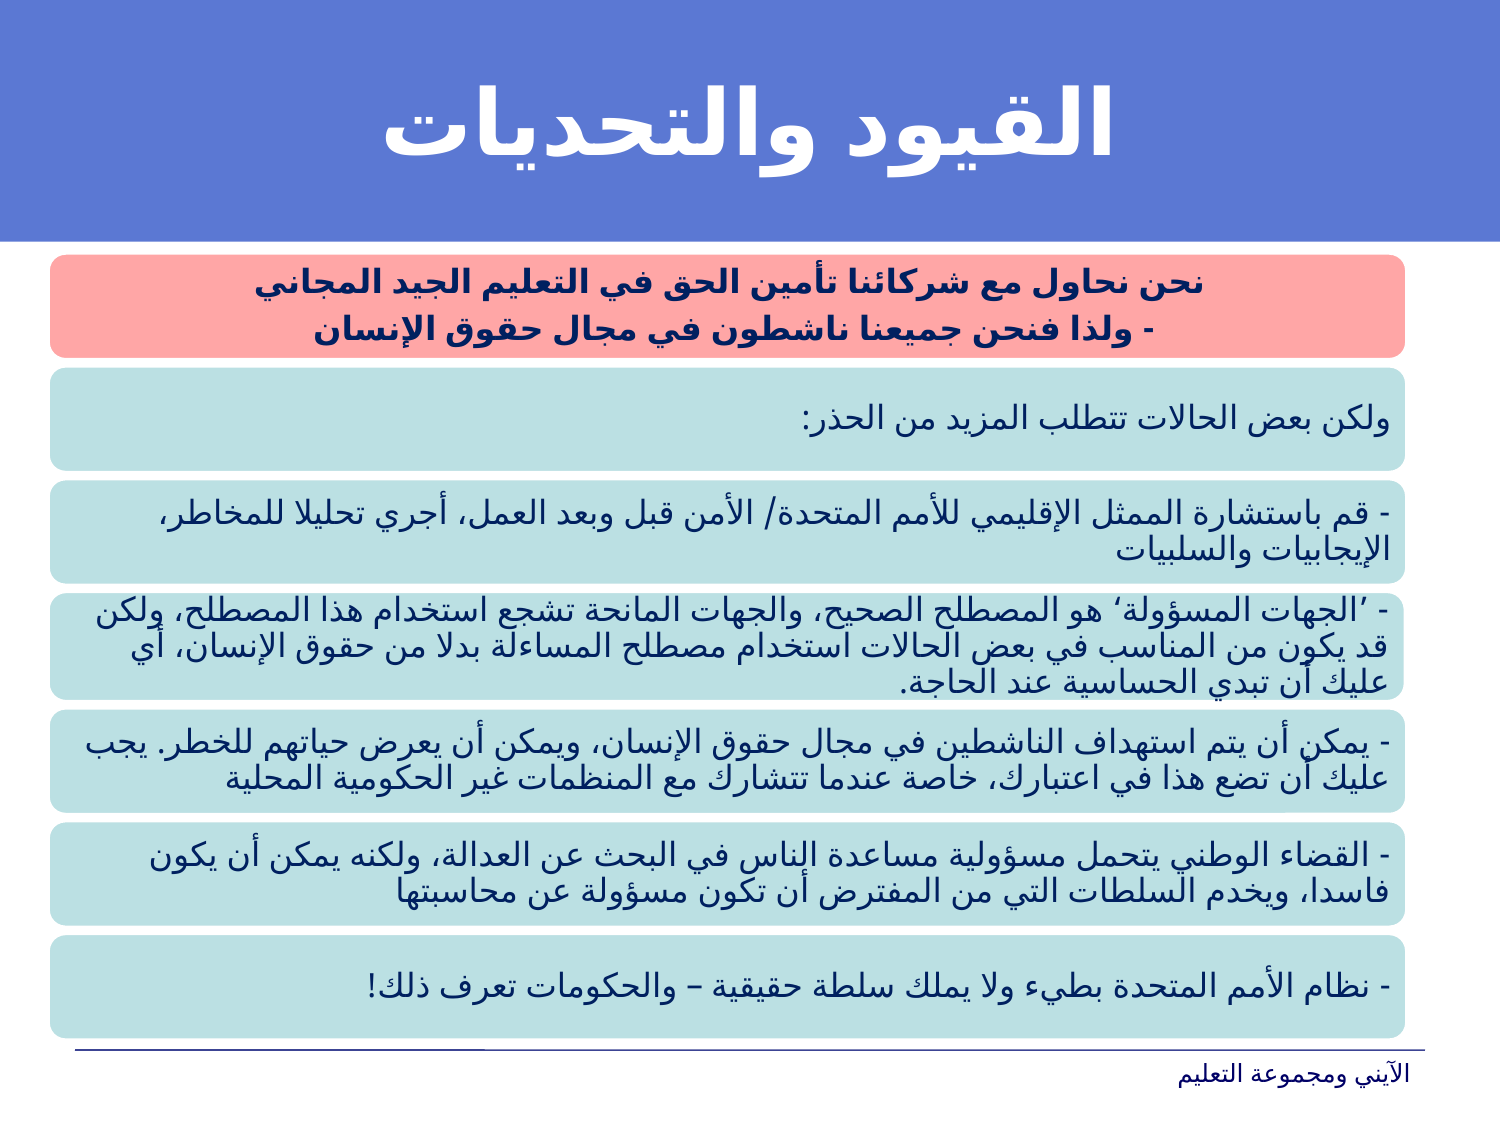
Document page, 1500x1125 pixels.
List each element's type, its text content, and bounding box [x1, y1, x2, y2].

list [29, 251, 1426, 1042]
footer الآيني ومجموعة التعليم [75, 1049, 1427, 1103]
title القيود والتحديات [74, 24, 1426, 213]
